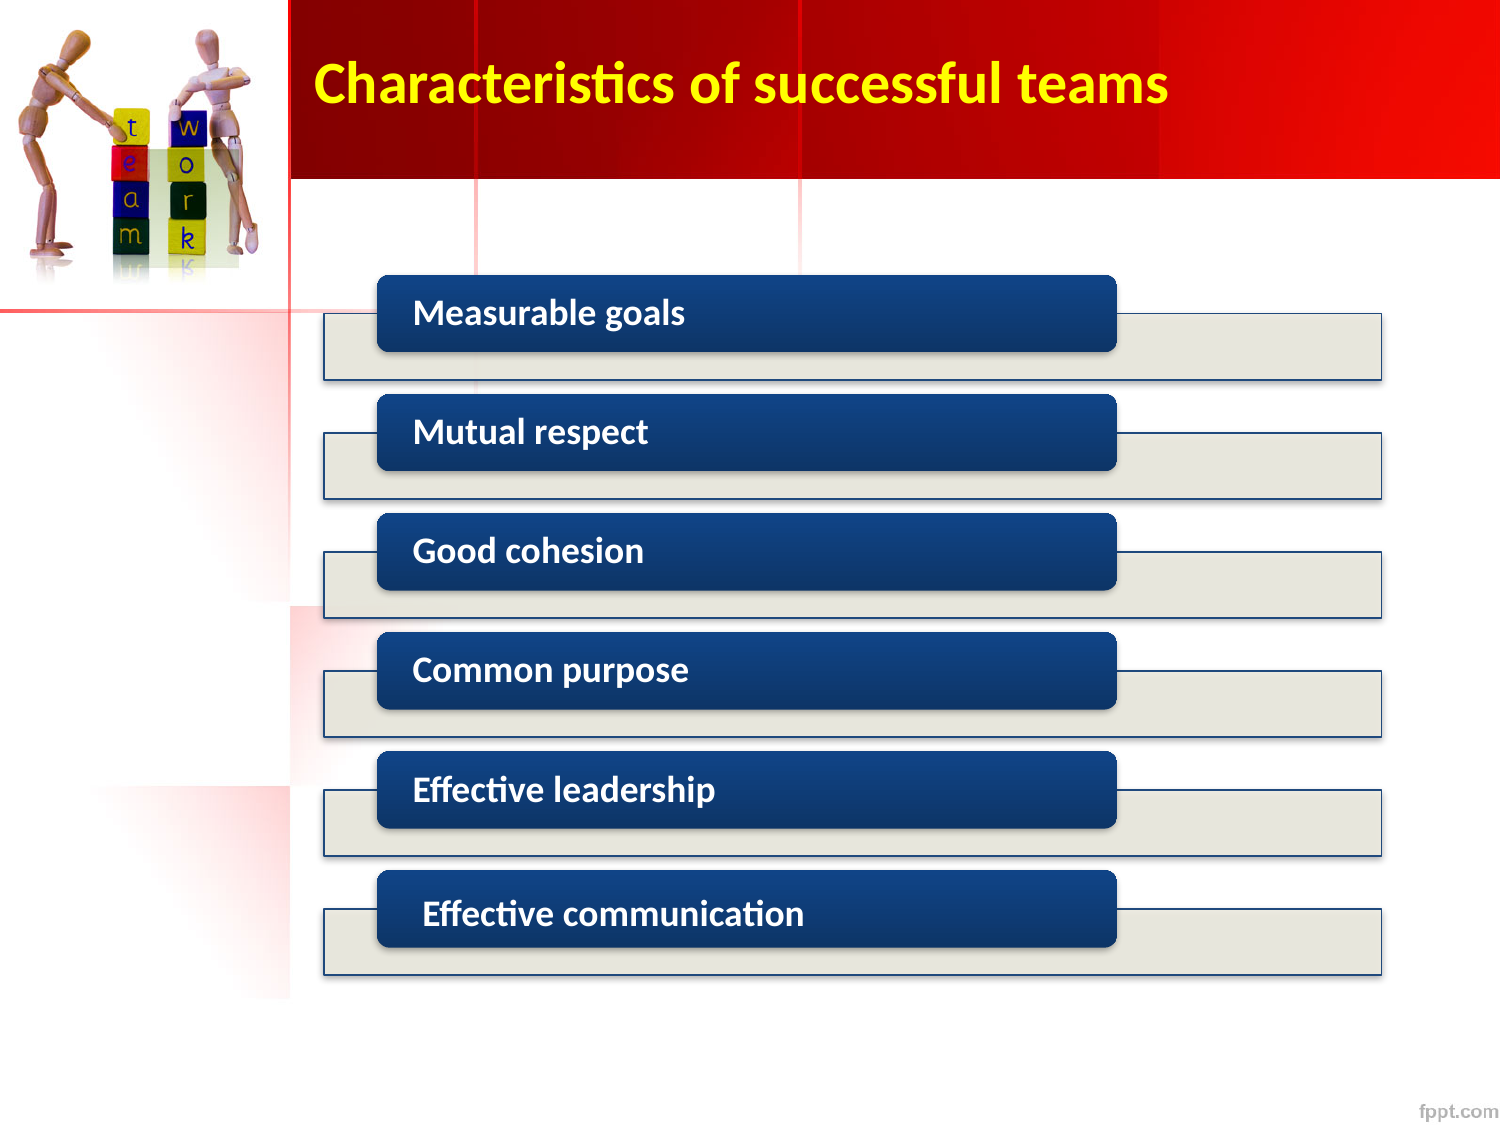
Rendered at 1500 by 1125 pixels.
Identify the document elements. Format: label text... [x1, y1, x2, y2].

title Characteristics of successful teams [299, 36, 1500, 124]
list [323, 261, 1382, 989]
picture [0, 0, 1500, 1125]
